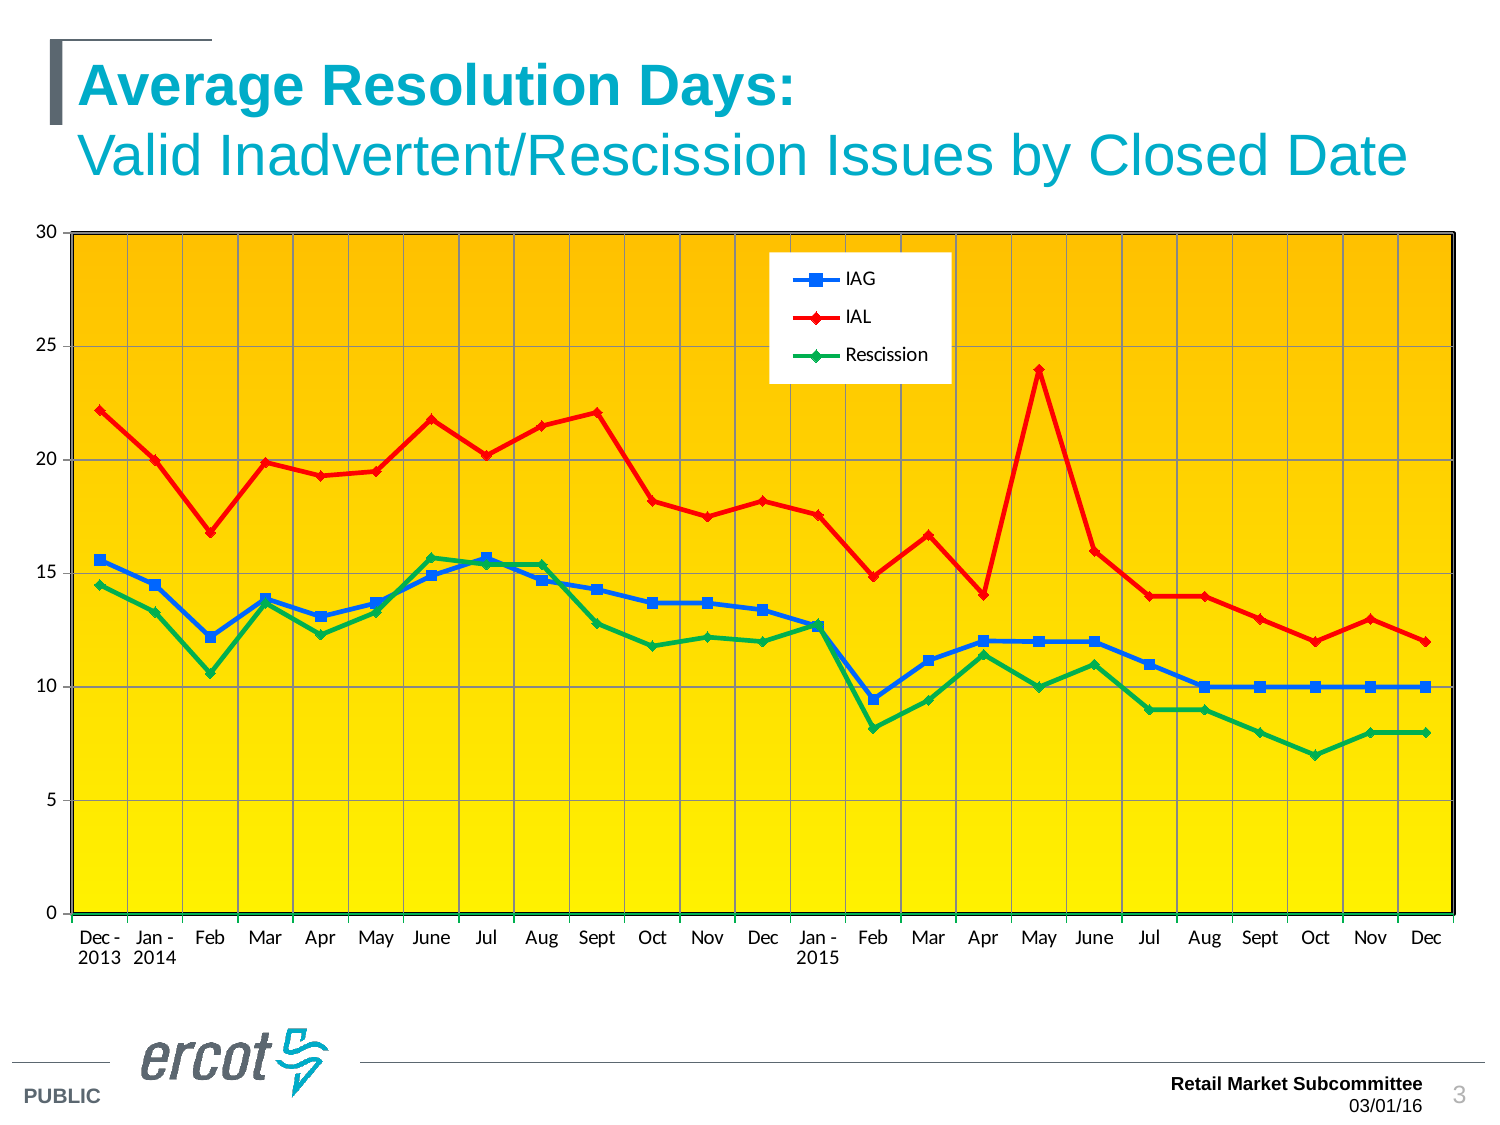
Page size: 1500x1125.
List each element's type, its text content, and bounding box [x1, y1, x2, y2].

text_box Retail Market Subcommittee 03/01/16 [1124, 1064, 1438, 1125]
chart [13, 199, 1487, 1026]
title Average Resolution Days: Valid Inadvertent/Rescission Issues by Closed Date [62, 39, 1450, 198]
picture [137, 1026, 332, 1100]
slide_number 3 [1438, 1076, 1475, 1112]
